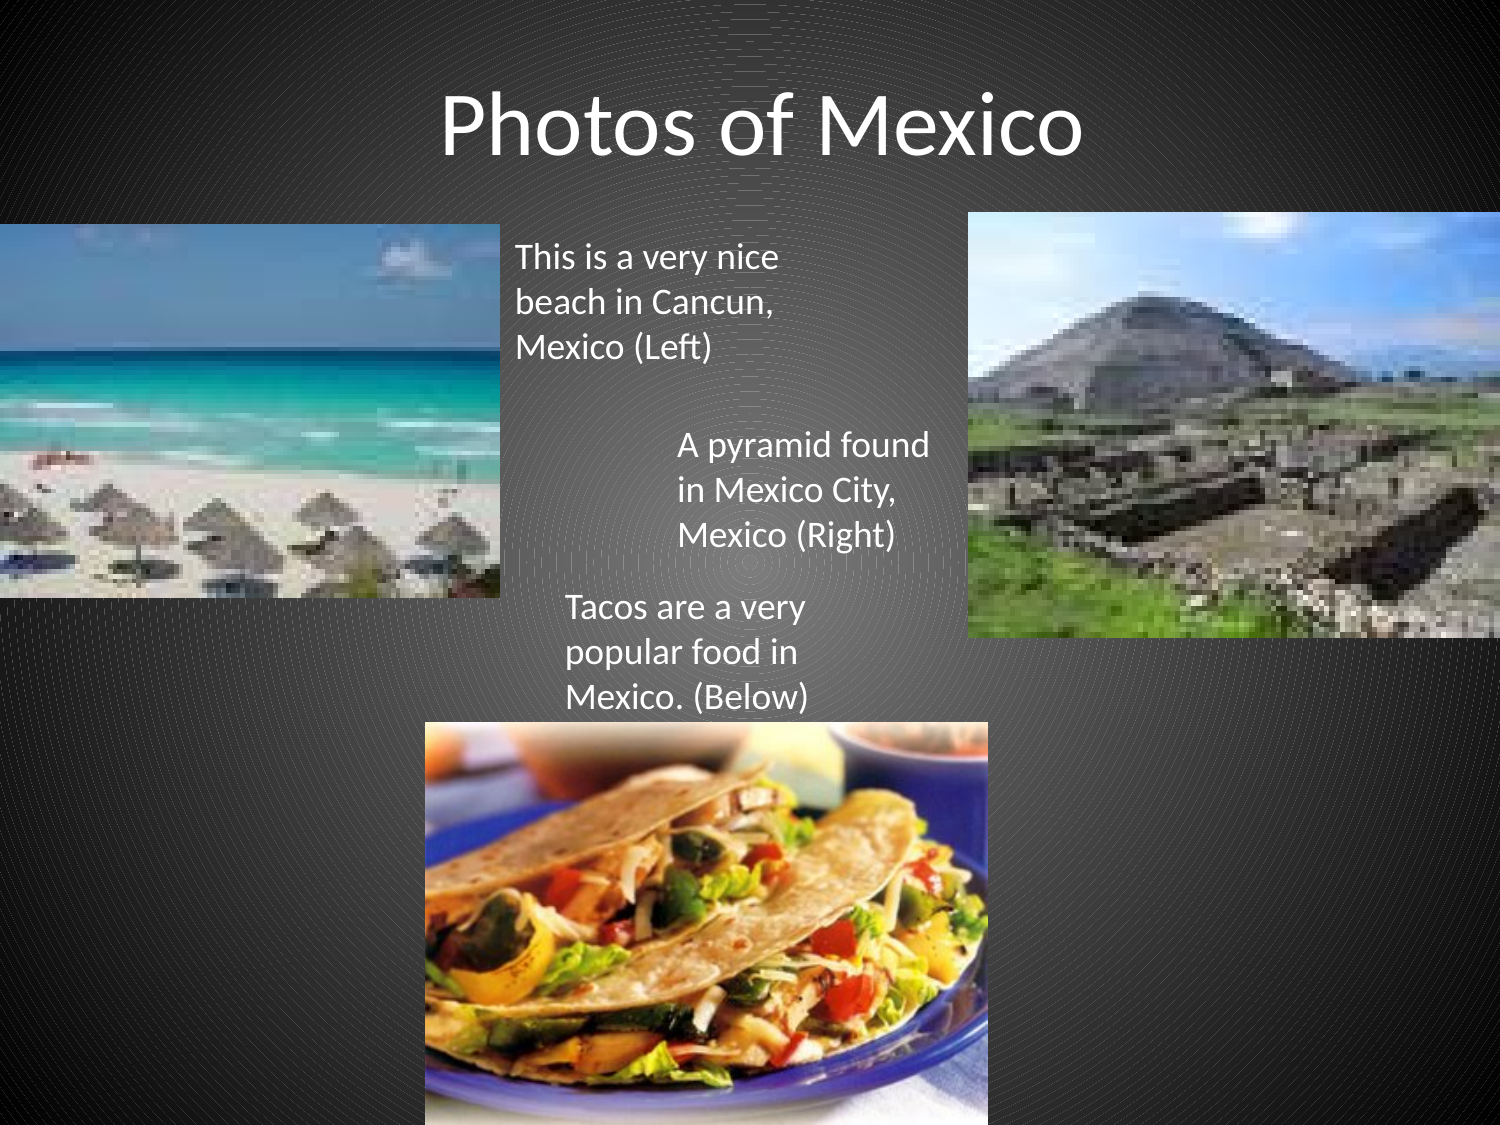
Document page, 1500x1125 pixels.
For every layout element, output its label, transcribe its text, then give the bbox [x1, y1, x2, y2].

picture [968, 212, 1500, 638]
picture [0, 367, 501, 598]
picture [424, 722, 988, 1125]
text_box A pyramid found in Mexico City, Mexico (Right) [662, 412, 950, 563]
title Photos of Mexico [87, 24, 1438, 213]
picture [0, 224, 501, 360]
text_box Tacos are a very popular food in Mexico. (Below) [549, 574, 900, 720]
text_box This is a very nice beach in Cancun, Mexico (Left) [501, 224, 825, 375]
